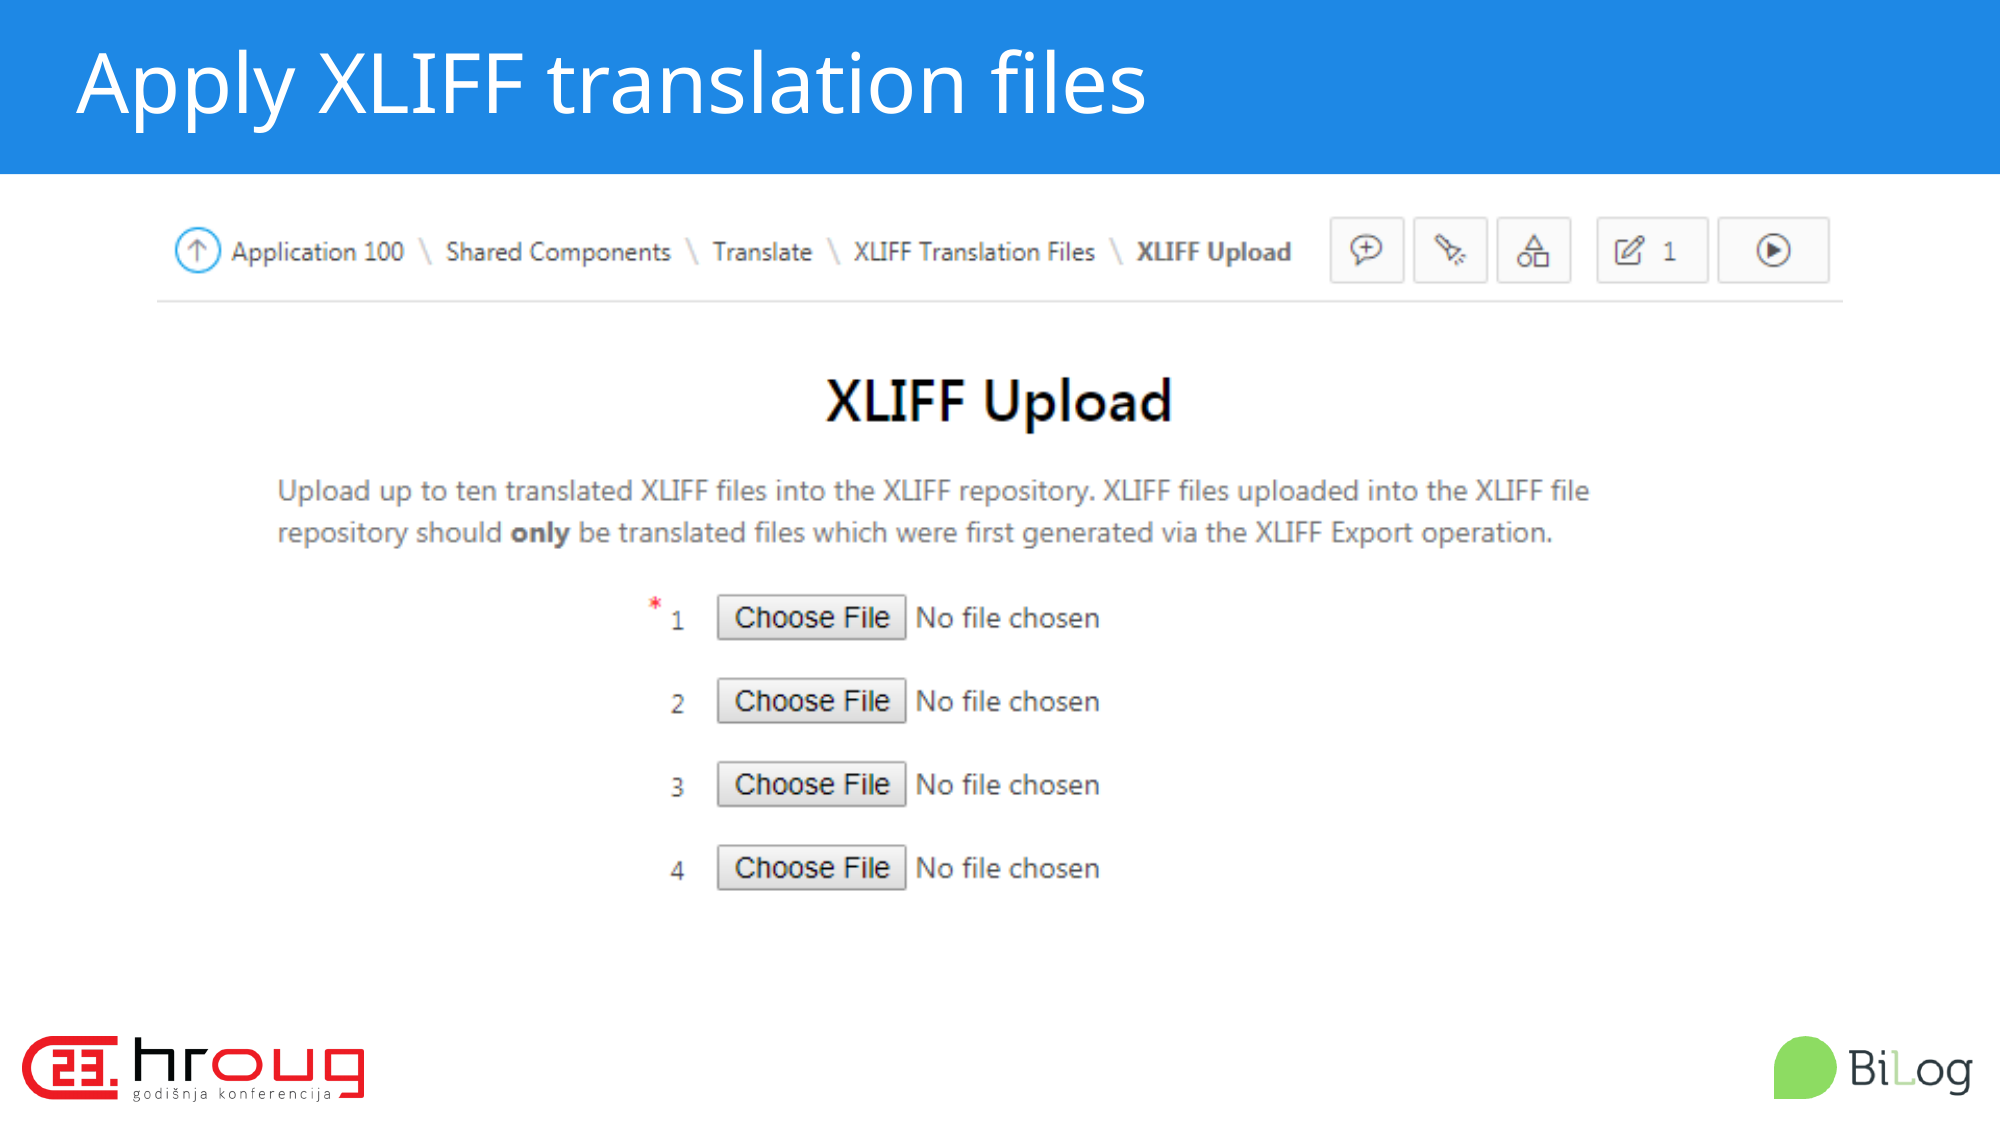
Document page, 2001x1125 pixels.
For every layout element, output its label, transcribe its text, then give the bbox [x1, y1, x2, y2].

title Apply XLIFF translation files [61, 0, 1942, 175]
picture [1749, 1012, 2000, 1125]
picture [22, 1036, 364, 1102]
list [157, 209, 1843, 916]
